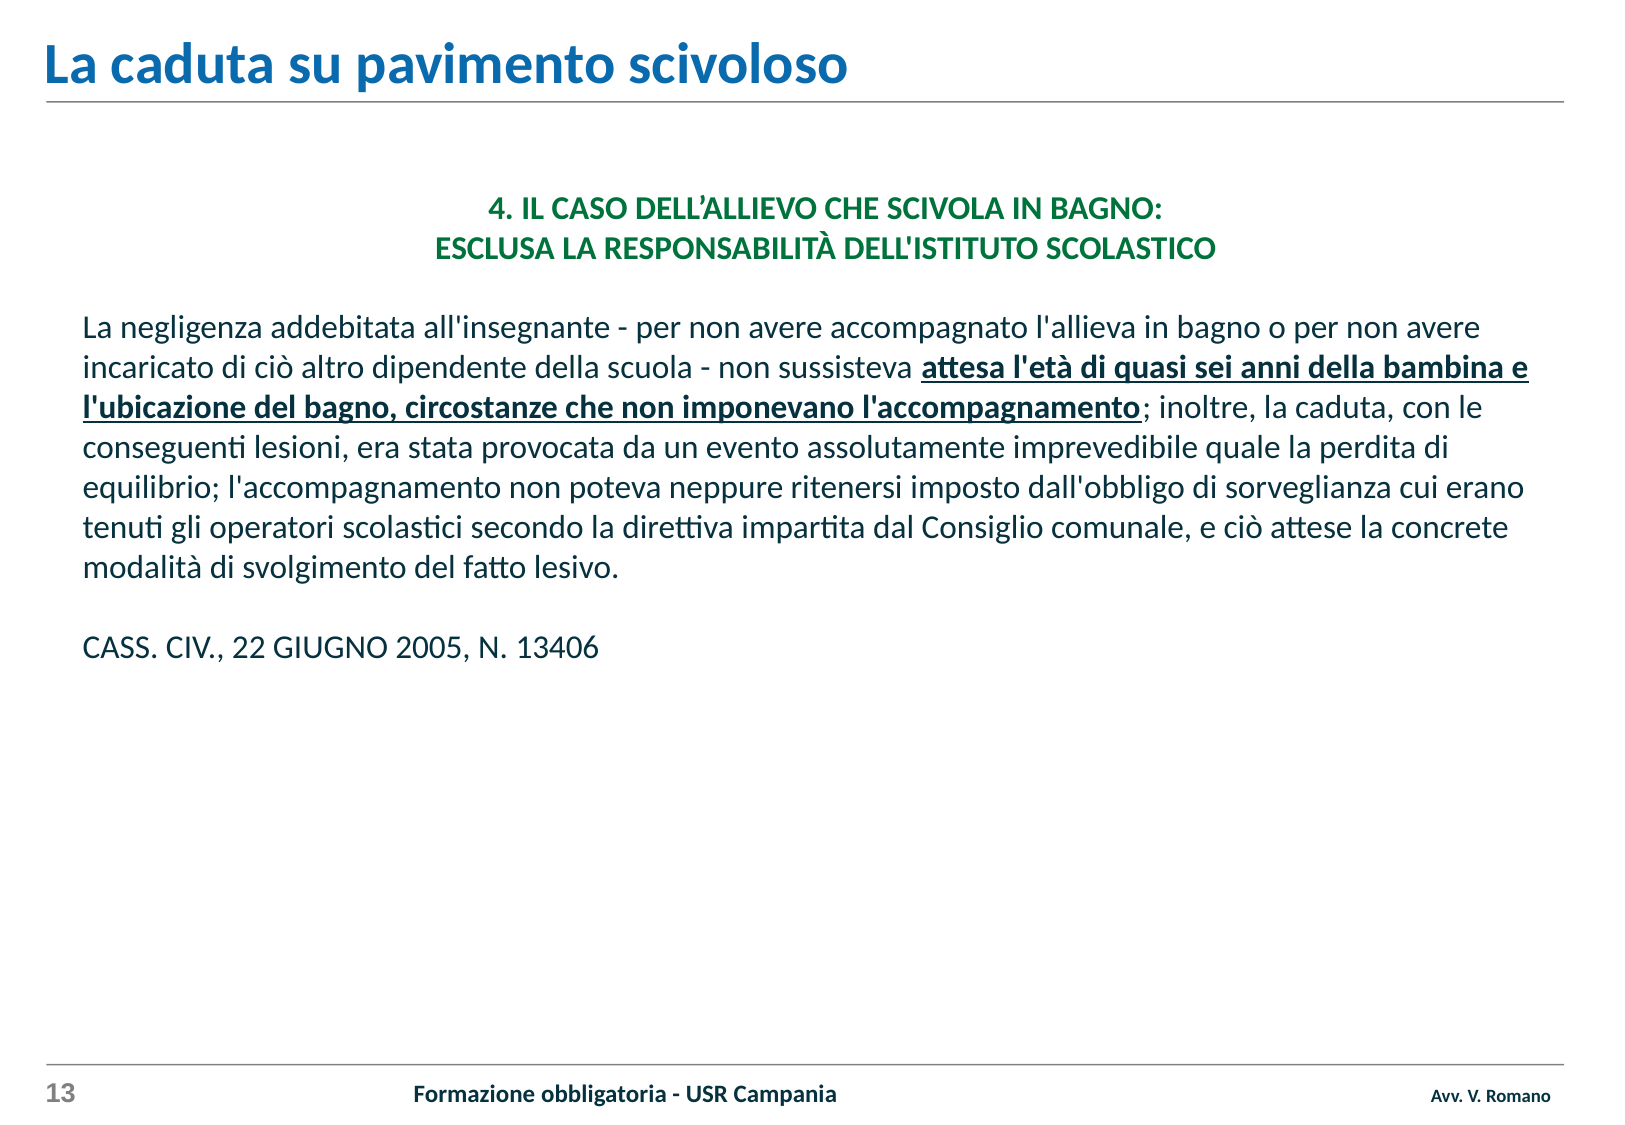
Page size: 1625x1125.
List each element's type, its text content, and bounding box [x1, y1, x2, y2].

text_box 4. IL CASO DELL’ALLIEVO CHE SCIVOLA IN BAGNO: ESCLUSA LA RESPONSABILITÀ DELL'ISTITUTO SCOLASTICO La negligenza addebitata all'insegnante - per non avere accompagnato l'allieva in bagno o per non avere incaricato di ciò altro dipendente della scuola - non sussisteva attesa l'età di quasi sei anni della bambina e l'ubicazione del bagno, circostanze che non imponevano l'accompagnamento; inoltre, la caduta, con le conseguenti lesioni, era stata provocata da un evento assolutamente imprevedibile quale la perdita di equilibrio; l'accompagnamento non poteva neppure ritenersi imposto dall'obbligo di sorveglianza cui erano tenuti gli operatori scolastici secondo la direttiva impartita dal Consiglio comunale, e ciò attese la concrete modalità di svolgimento del fatto lesivo. CASS. CIV., 22 GIUGNO 2005, N. 13406 [68, 178, 1585, 1045]
text_box La caduta su pavimento scivoloso [44, 24, 1561, 91]
